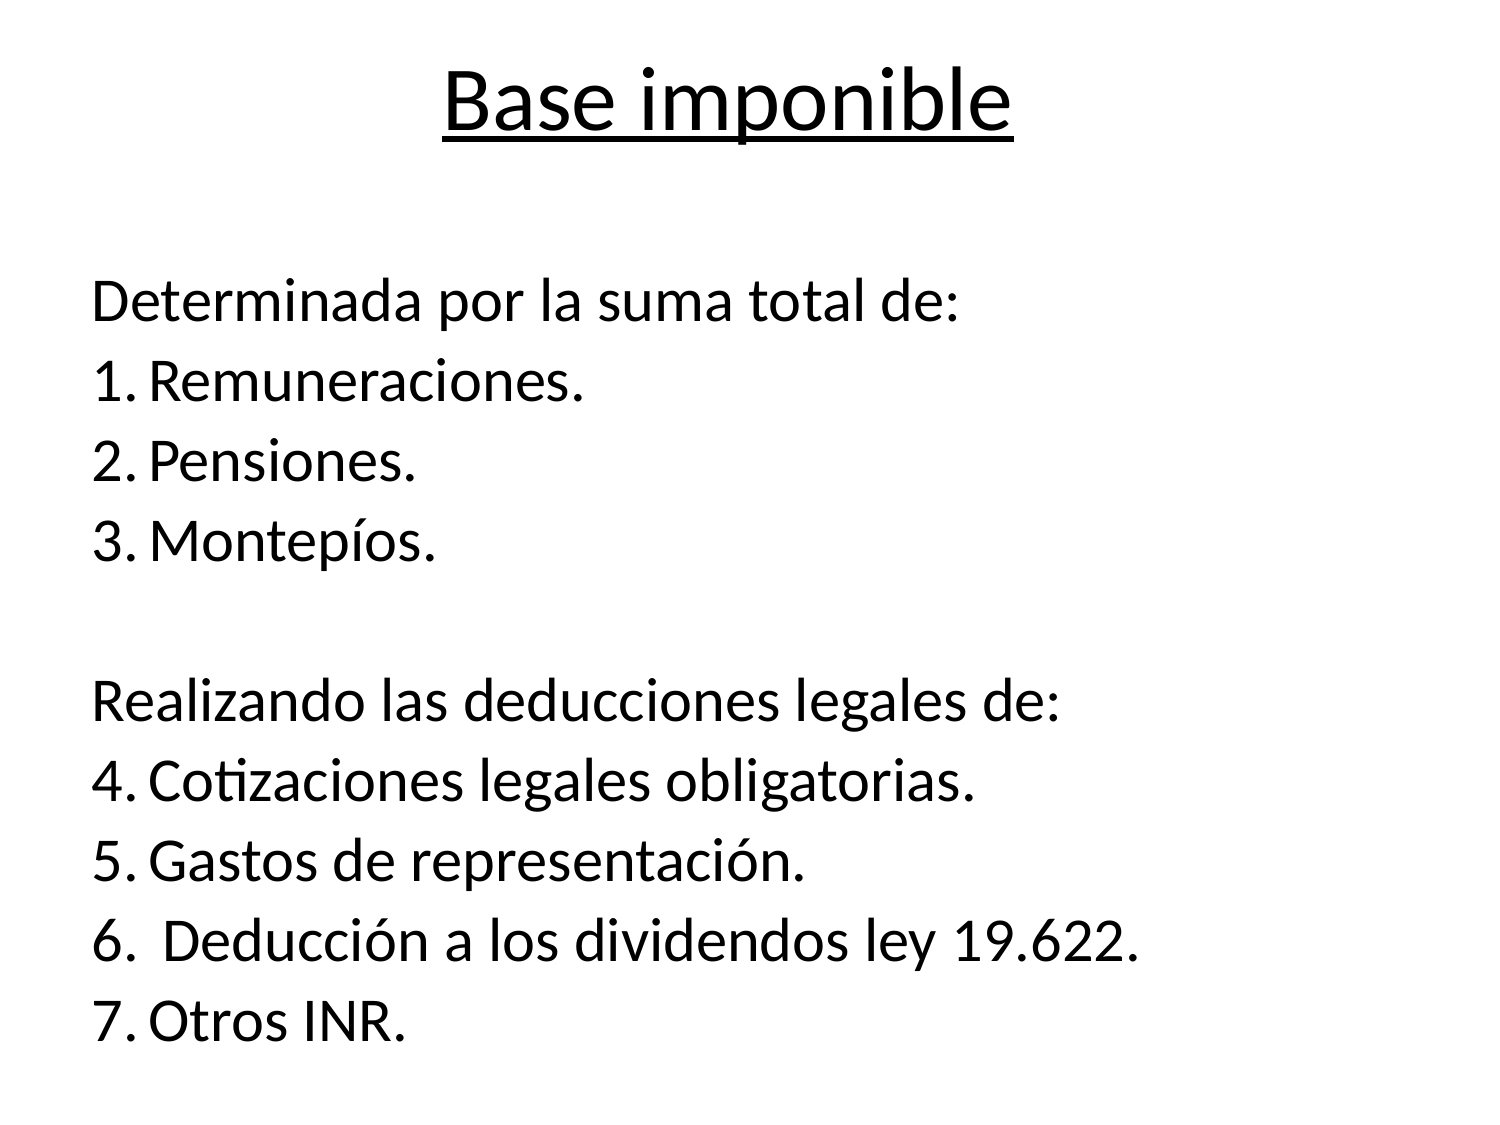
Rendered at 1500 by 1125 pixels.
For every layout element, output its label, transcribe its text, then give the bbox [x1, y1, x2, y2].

title Base imponible [52, 0, 1404, 188]
list Determinada por la suma total de: Remuneraciones. Pensiones. Montepíos. Realizando las deducciones legales de: Cotizaciones legales obligatorias. Gastos de representación. Deducción a los dividendos ley 19.622. Otros INR. [76, 172, 1428, 1083]
